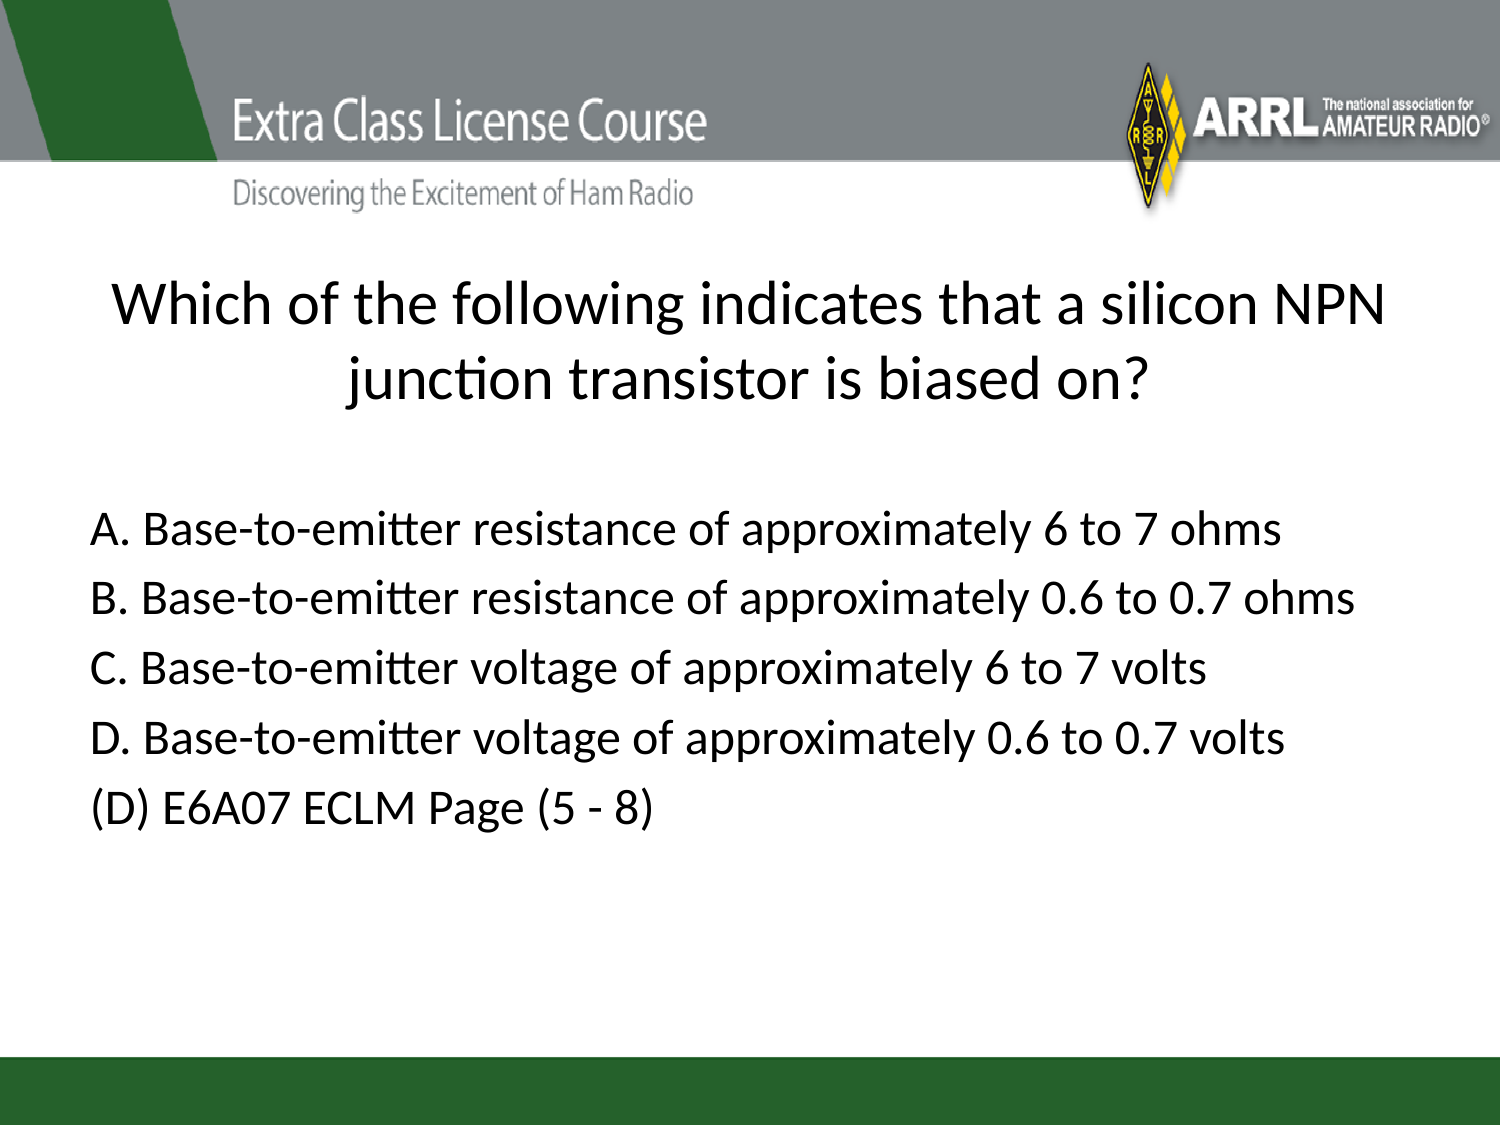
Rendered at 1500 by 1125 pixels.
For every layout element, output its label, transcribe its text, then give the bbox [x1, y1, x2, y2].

list A. Base-to-emitter resistance of approximately 6 to 7 ohms B. Base-to-emitter resistance of approximately 0.6 to 0.7 ohms C. Base-to-emitter voltage of approximately 6 to 7 volts D. Base-to-emitter voltage of approximately 0.6 to 0.7 volts (D) E6A07 ECLM Page (5 - 8) [75, 487, 1425, 1005]
picture [0, 0, 1500, 1125]
title Which of the following indicates that a silicon NPN junction transistor is biased on? [75, 254, 1425, 435]
